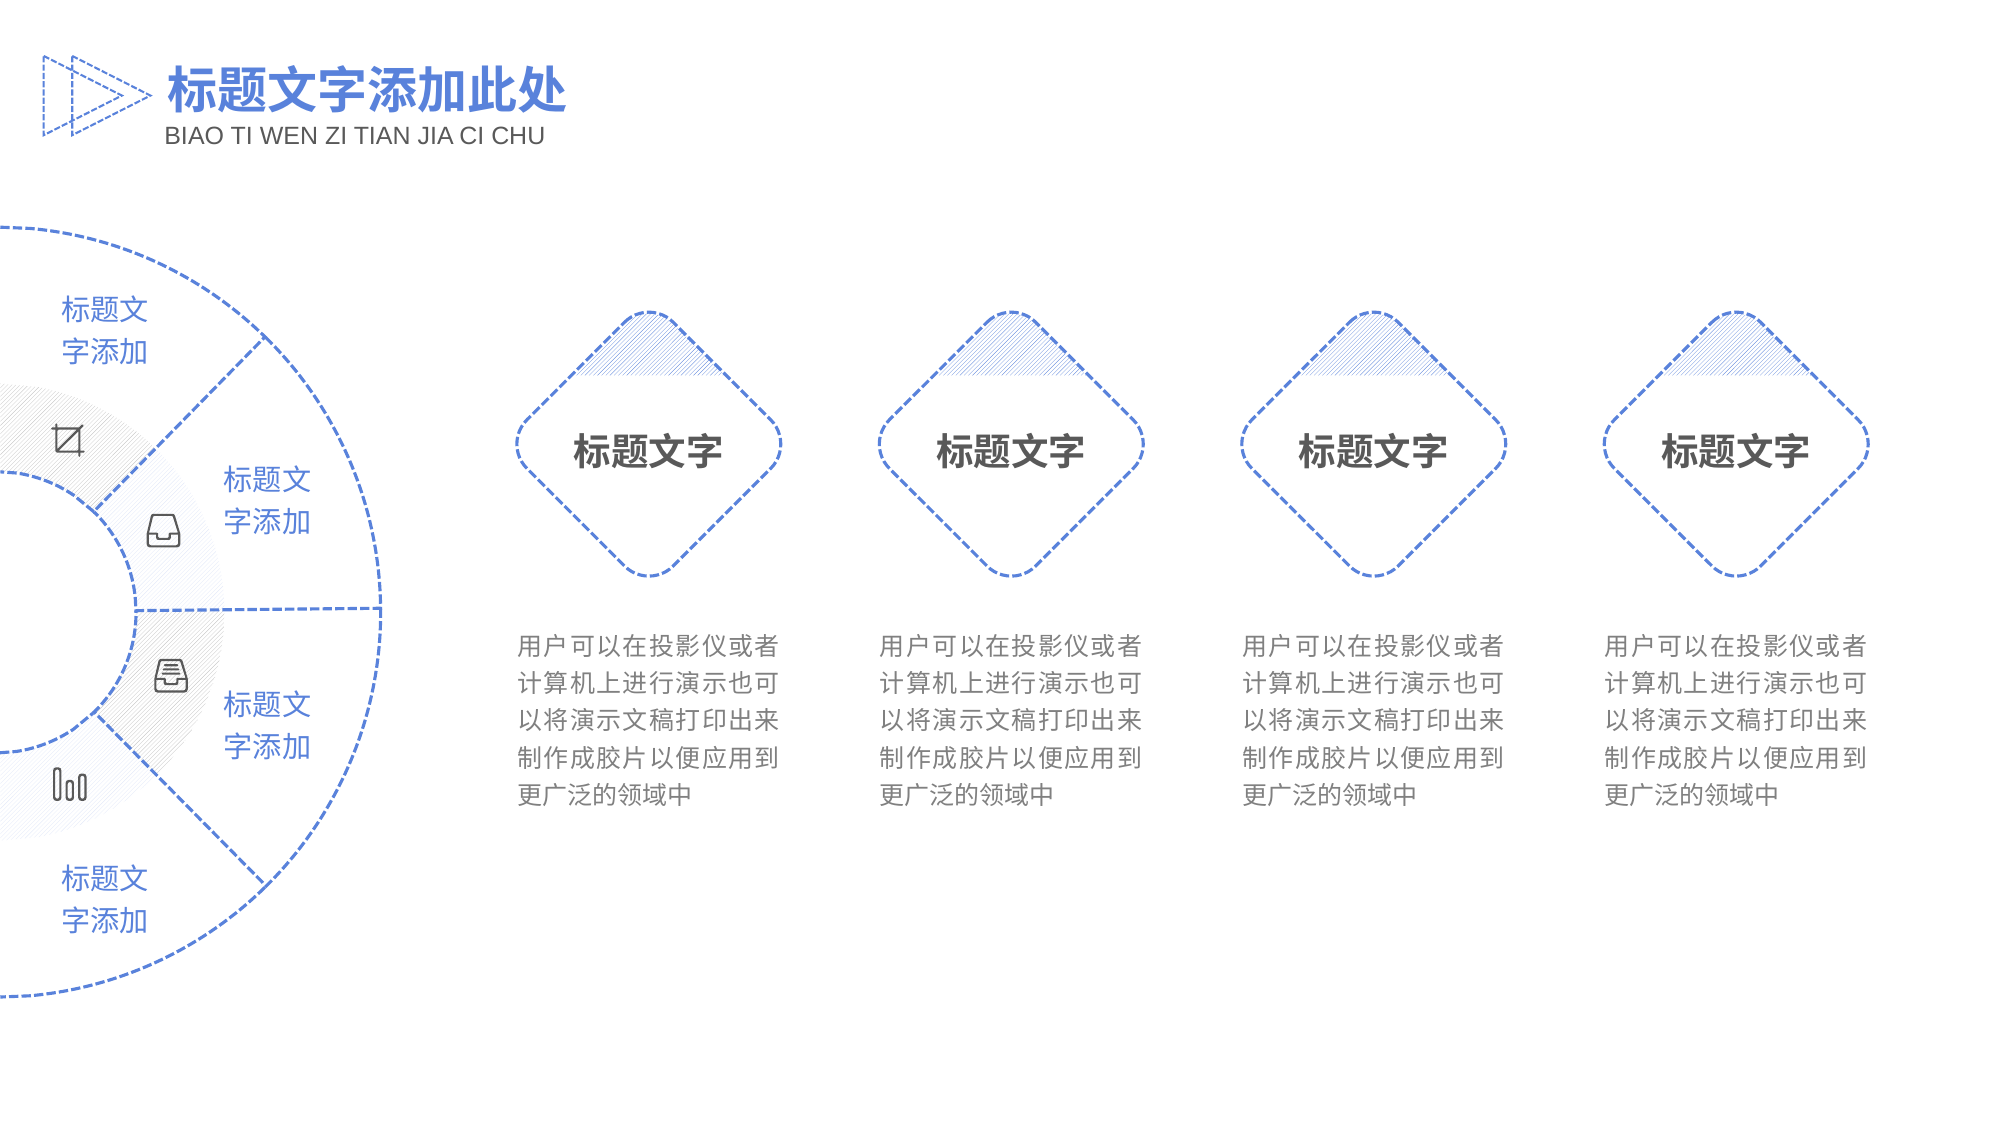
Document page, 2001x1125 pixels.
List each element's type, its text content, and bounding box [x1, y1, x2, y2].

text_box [907, 321, 1115, 548]
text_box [0, 218, 404, 1006]
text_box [1270, 321, 1478, 548]
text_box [545, 321, 753, 548]
text_box [42, 55, 72, 137]
text_box [71, 55, 152, 137]
text_box 标题文字添加此处 [152, 51, 583, 126]
text_box BIAO TI WEN ZI TIAN JIA CI CHU [149, 112, 582, 157]
text_box 用户可以在投影仪或者计算机上进行演示也可以将演示文稿打印出来制作成胶片以便应用到更广泛的领域中 [865, 615, 1158, 817]
text_box 用户可以在投影仪或者计算机上进行演示也可以将演示文稿打印出来制作成胶片以便应用到更广泛的领域中 [502, 615, 795, 817]
text_box 用户可以在投影仪或者计算机上进行演示也可以将演示文稿打印出来制作成胶片以便应用到更广泛的领域中 [1227, 615, 1520, 817]
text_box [1632, 321, 1840, 548]
text_box 用户可以在投影仪或者计算机上进行演示也可以将演示文稿打印出来制作成胶片以便应用到更广泛的领域中 [1590, 615, 1883, 817]
